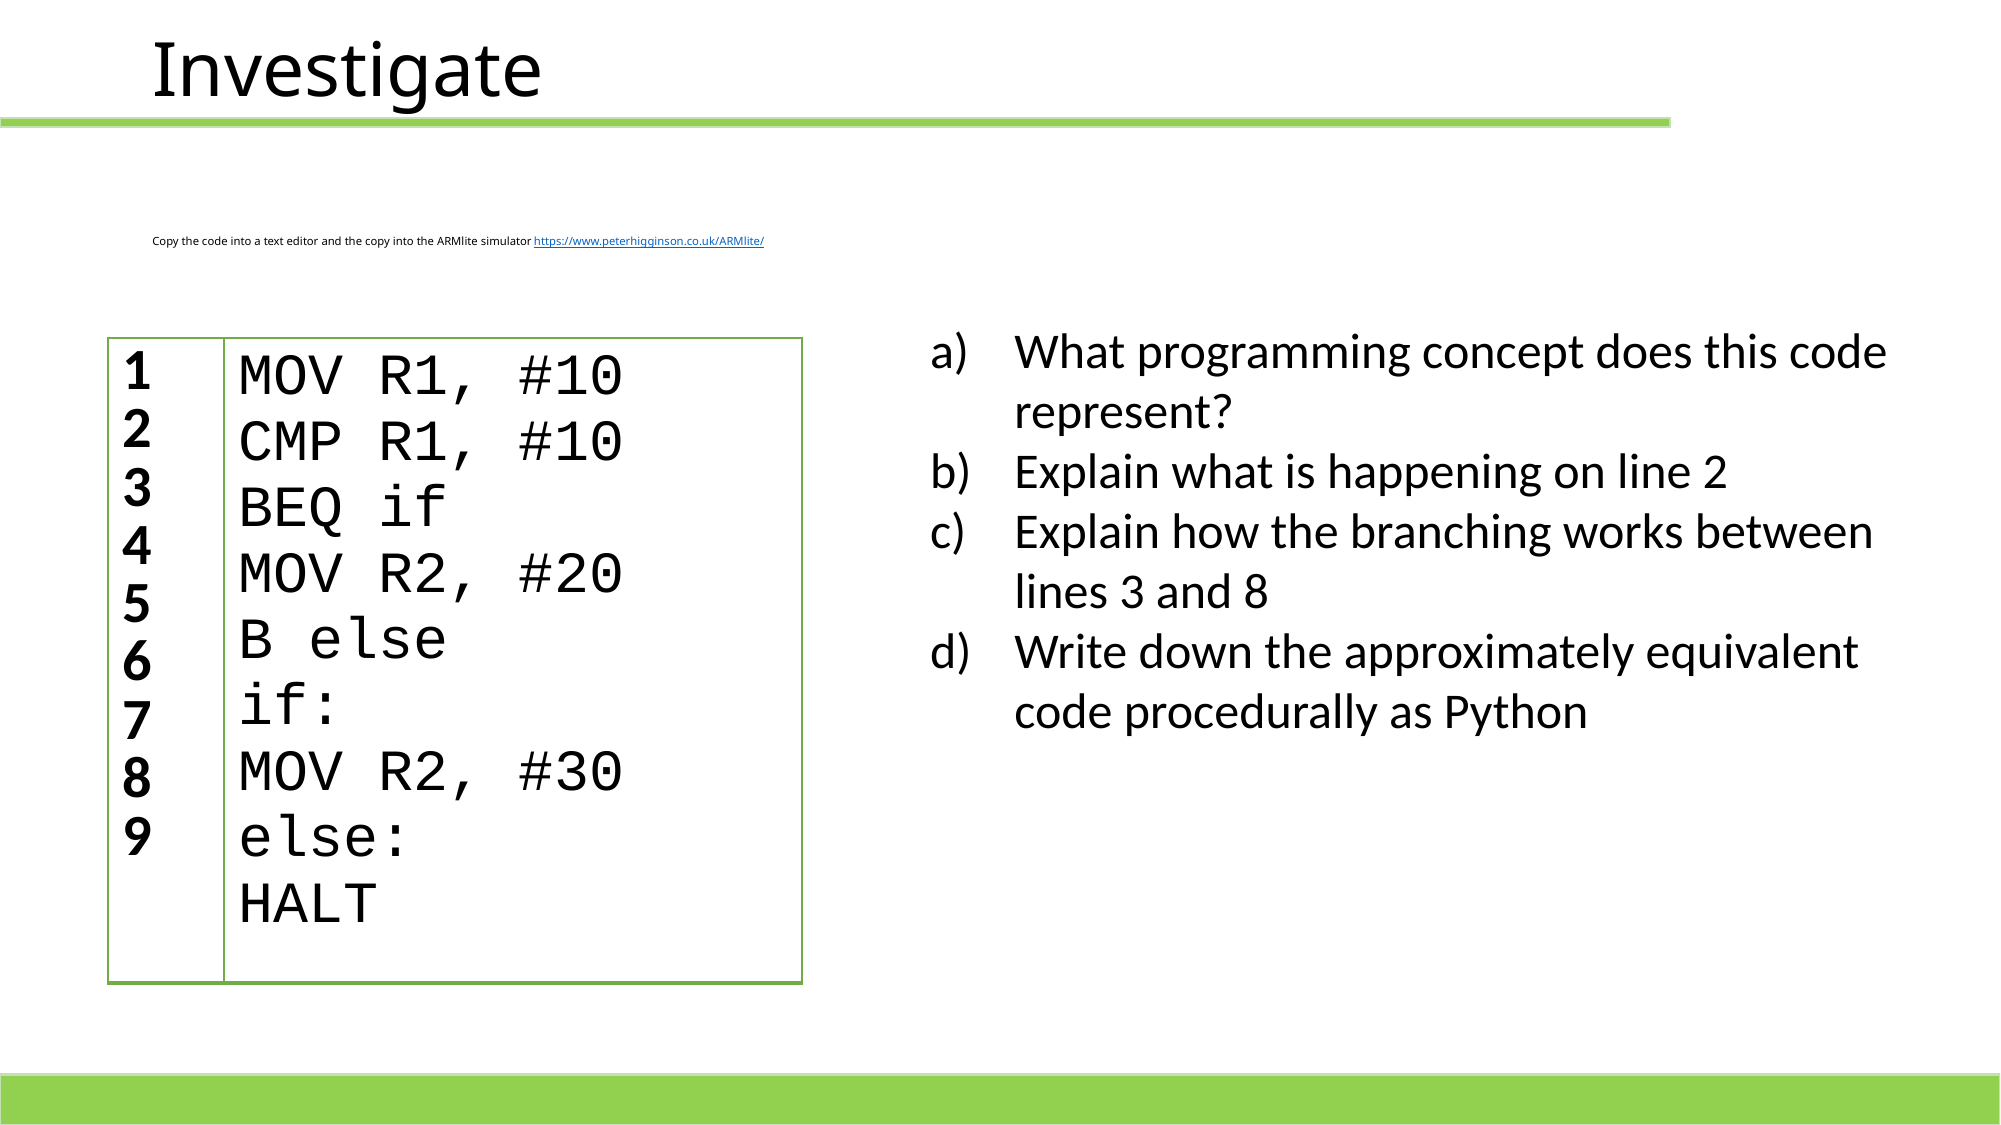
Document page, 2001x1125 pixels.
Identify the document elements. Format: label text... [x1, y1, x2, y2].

title Copy the code into a text editor and the copy into the ARMlite simulator https://www.peterhigginson.co.uk/ARMlite/ [137, 227, 1863, 256]
text_box Investigate [137, 28, 1863, 117]
text_box What programming concept does this code represent? Explain what is happening on line 2 Explain how the branching works between lines 3 and 8 Write down the approximately equivalent code procedurally as Python [915, 310, 1916, 746]
table_header MOV R1, #10 CMP R1, #10 BEQ if MOV R2, #20 B else if: MOV R2, #30 else: HALT [225, 339, 801, 981]
table_header 1 2 3 4 5 6 7 8 9 [109, 339, 223, 981]
